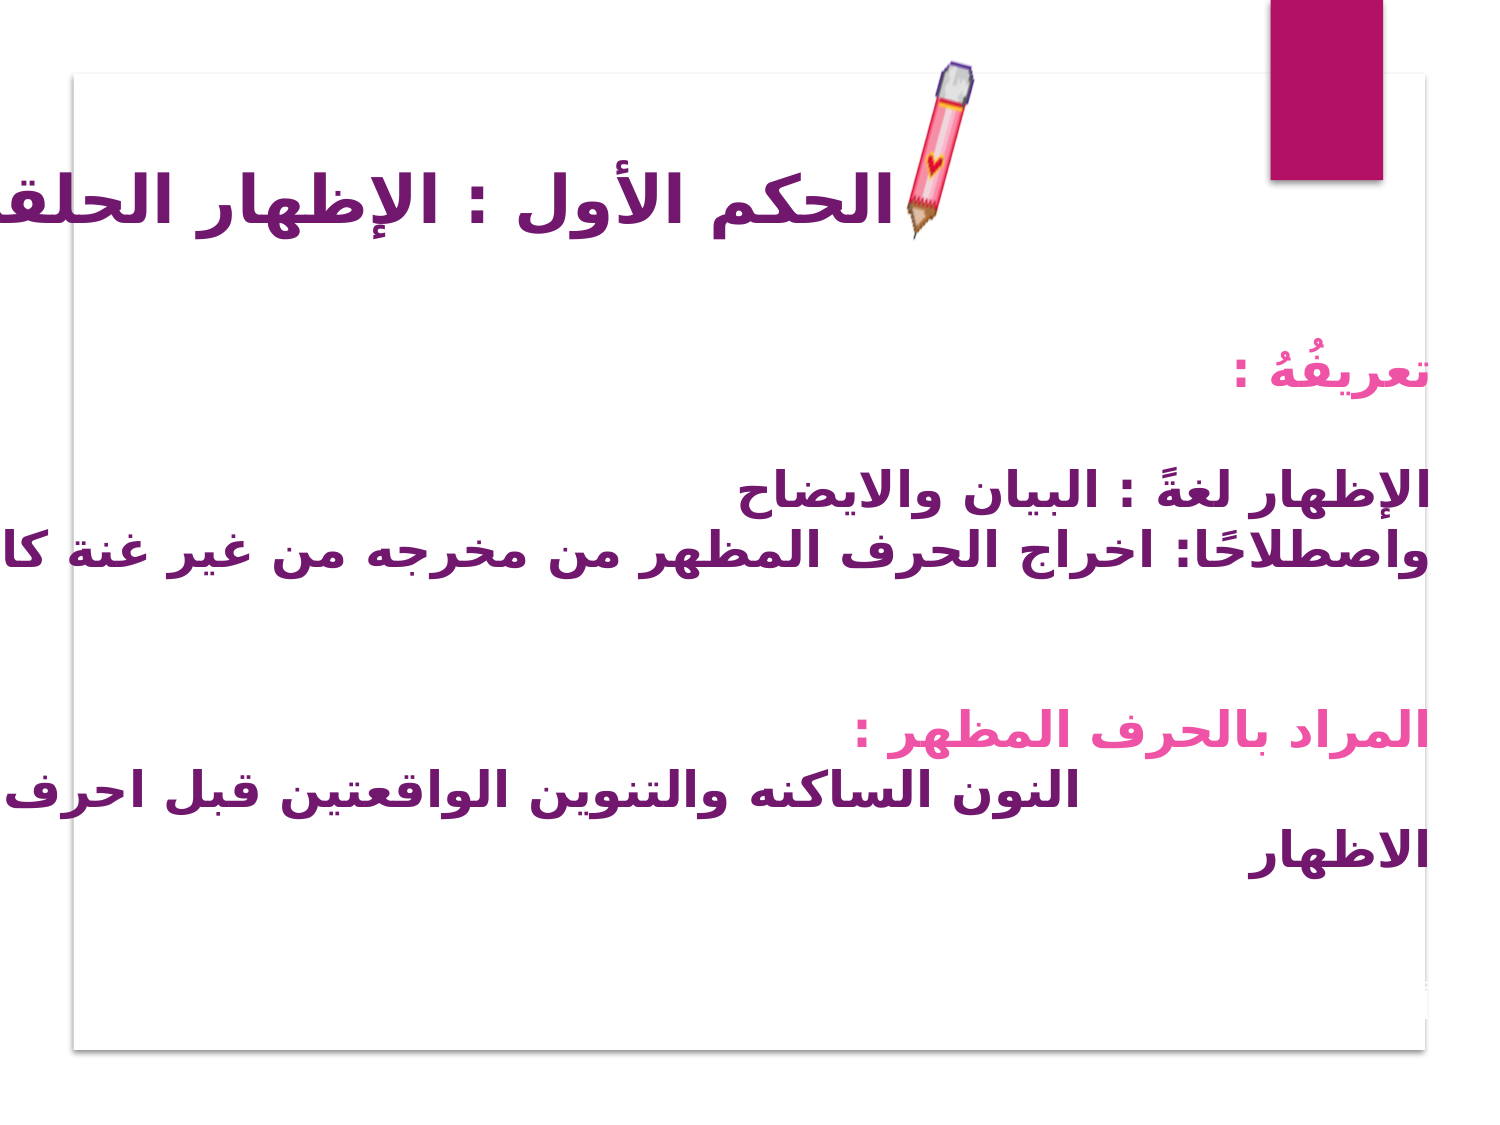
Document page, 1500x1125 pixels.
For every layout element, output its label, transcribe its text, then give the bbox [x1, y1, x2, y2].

text_box الحكم الأول : الإظهار الحلقي تعريفُهُ : الإظهار لغةً : البيان والايضاح واصطلاحًا: اخراج الحرف المظهر من مخرجه من غير غنة كامله المراد بالحرف المظهر : النون الساكنه والتنوين الواقعتين قبل احرف الاظهار أول الخصال لعظم أمر الإمامة والعدل فيها . [0, 99, 1447, 1035]
picture [893, 56, 979, 251]
